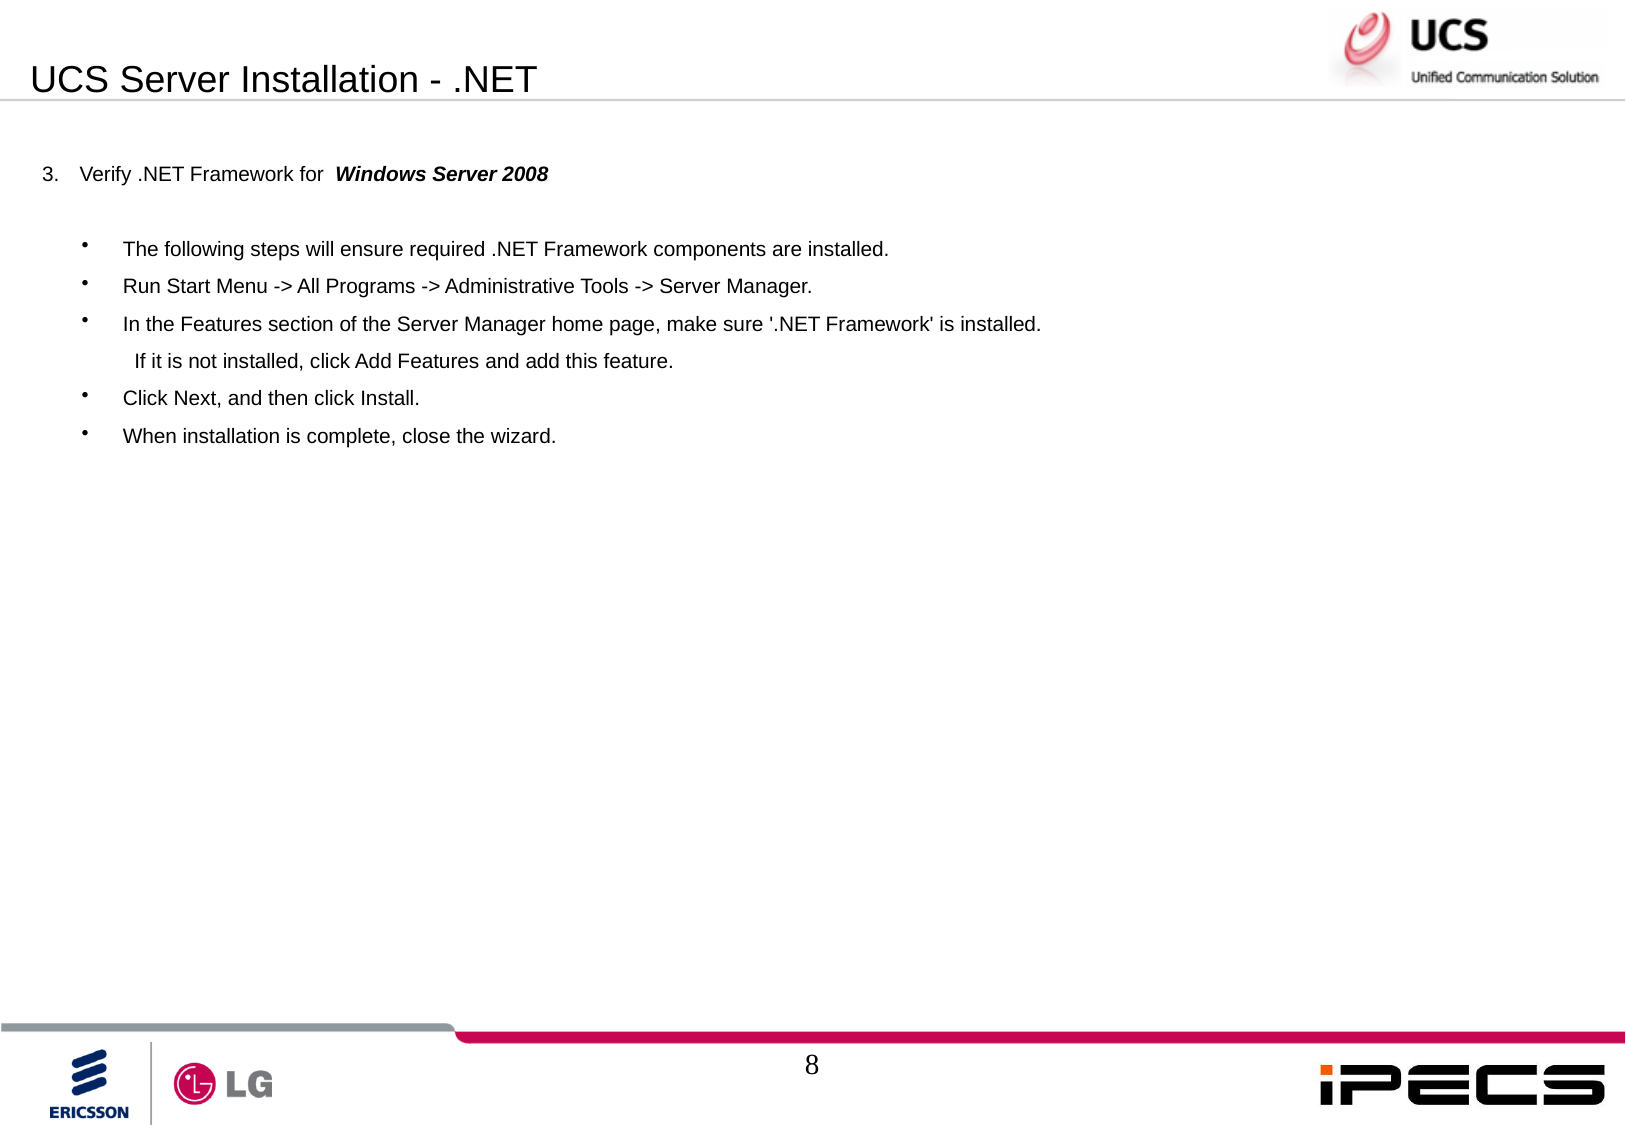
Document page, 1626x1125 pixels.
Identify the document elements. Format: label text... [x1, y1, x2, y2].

slide_number 8 [622, 1037, 1003, 1076]
picture [1312, 1051, 1611, 1116]
picture [0, 1022, 1626, 1125]
text_box UCS Server Installation - .NET [15, 24, 554, 108]
picture [1325, 7, 1618, 88]
text_box Verify .NET Framework for Windows Server 2008 The following steps will ensure required .NET Framework components are installed. Run Start Menu -> All Programs -> Administrative Tools -> Server Manager. In the Features section of the Server Manager home page, make sure '.NET Framework' is installed. If it is not installed, click Add Features and add this feature. Click Next, and then click Install. When installation is complete, close the wizard. [27, 140, 1563, 530]
